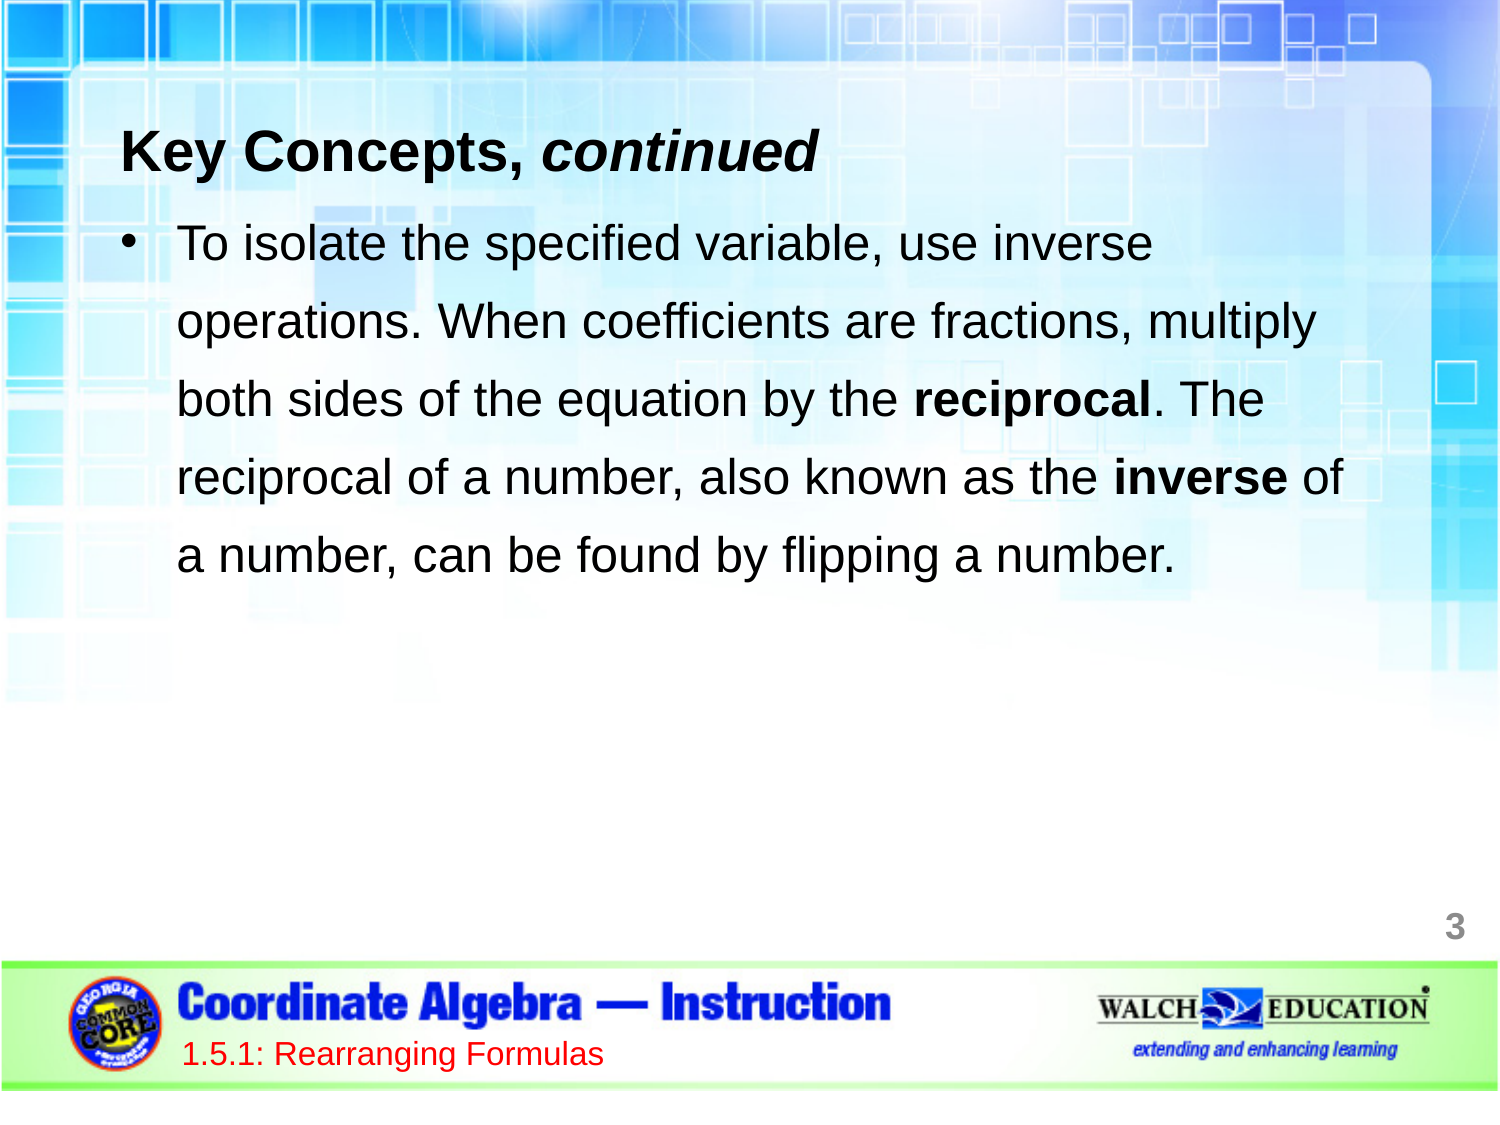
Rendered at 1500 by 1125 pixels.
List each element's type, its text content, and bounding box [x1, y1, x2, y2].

list 1.5.1: Rearranging Formulas [166, 1024, 1074, 1069]
picture [1, 0, 1500, 1091]
slide_number 3 [1361, 901, 1481, 949]
subtitle Key Concepts, continued To isolate the specified variable, use inverse operations. When coefficients are fractions, multiply both sides of the equation by the reciprocal. The reciprocal of a number, also known as the inverse of a number, can be found by flipping a number. [105, 105, 1394, 949]
